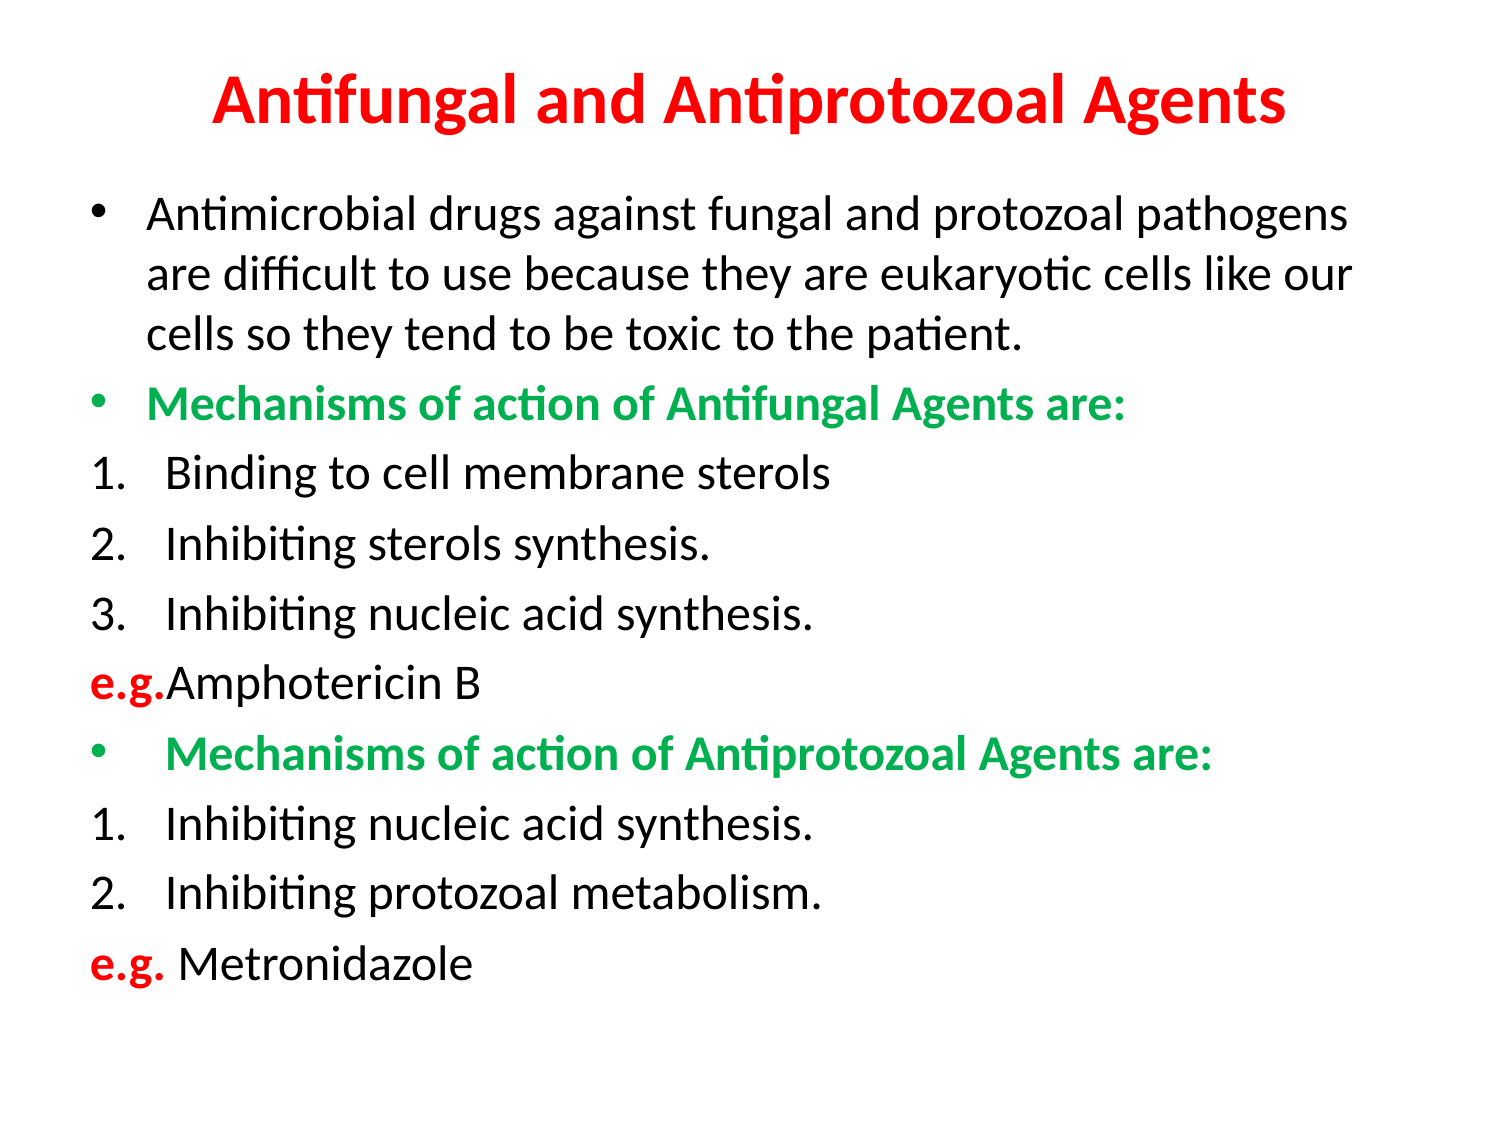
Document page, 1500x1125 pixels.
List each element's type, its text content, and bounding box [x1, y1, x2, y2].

title Antifungal and Antiprotozoal Agents [75, 45, 1425, 172]
list Antimicrobial drugs against fungal and protozoal pathogens are difficult to use because they are eukaryotic cells like our cells so they tend to be toxic to the patient. Mechanisms of action of Antifungal Agents are: Binding to cell membrane sterols Inhibiting sterols synthesis. Inhibiting nucleic acid synthesis. e.g.Amphotericin B Mechanisms of action of Antiprotozoal Agents are: Inhibiting nucleic acid synthesis. Inhibiting protozoal metabolism. e.g. Metronidazole [75, 172, 1425, 1094]
